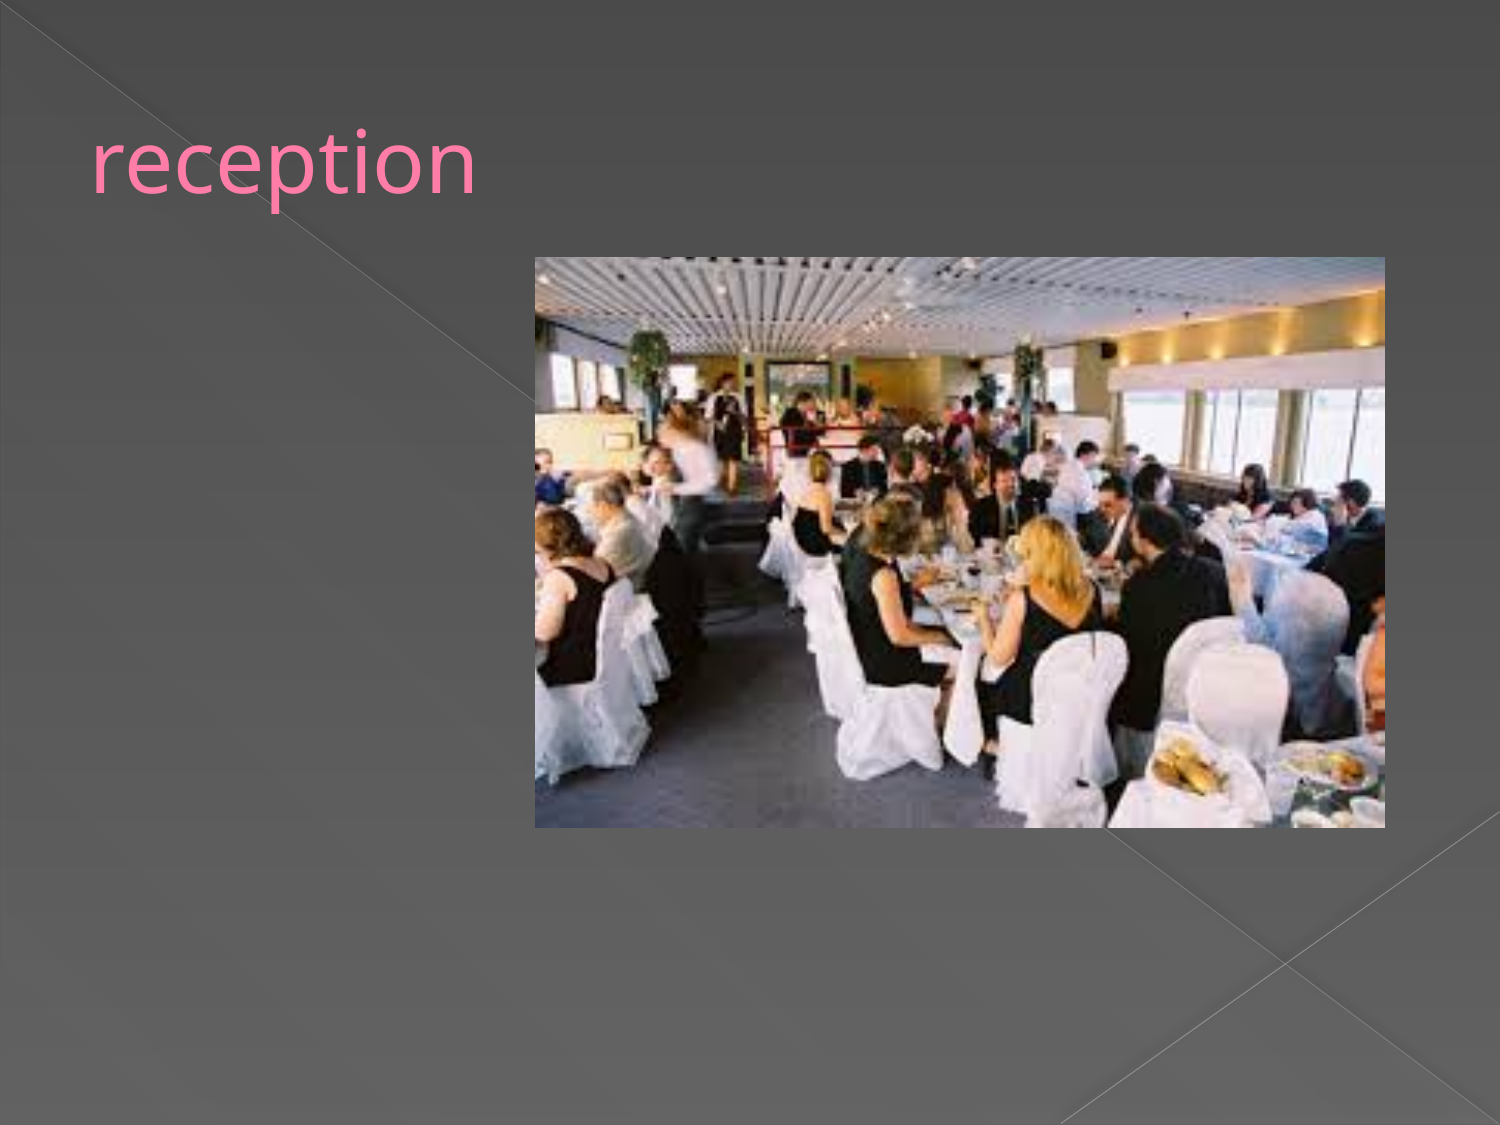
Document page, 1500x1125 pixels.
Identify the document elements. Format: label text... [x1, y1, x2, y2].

title reception [75, 43, 1425, 274]
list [535, 257, 1385, 828]
